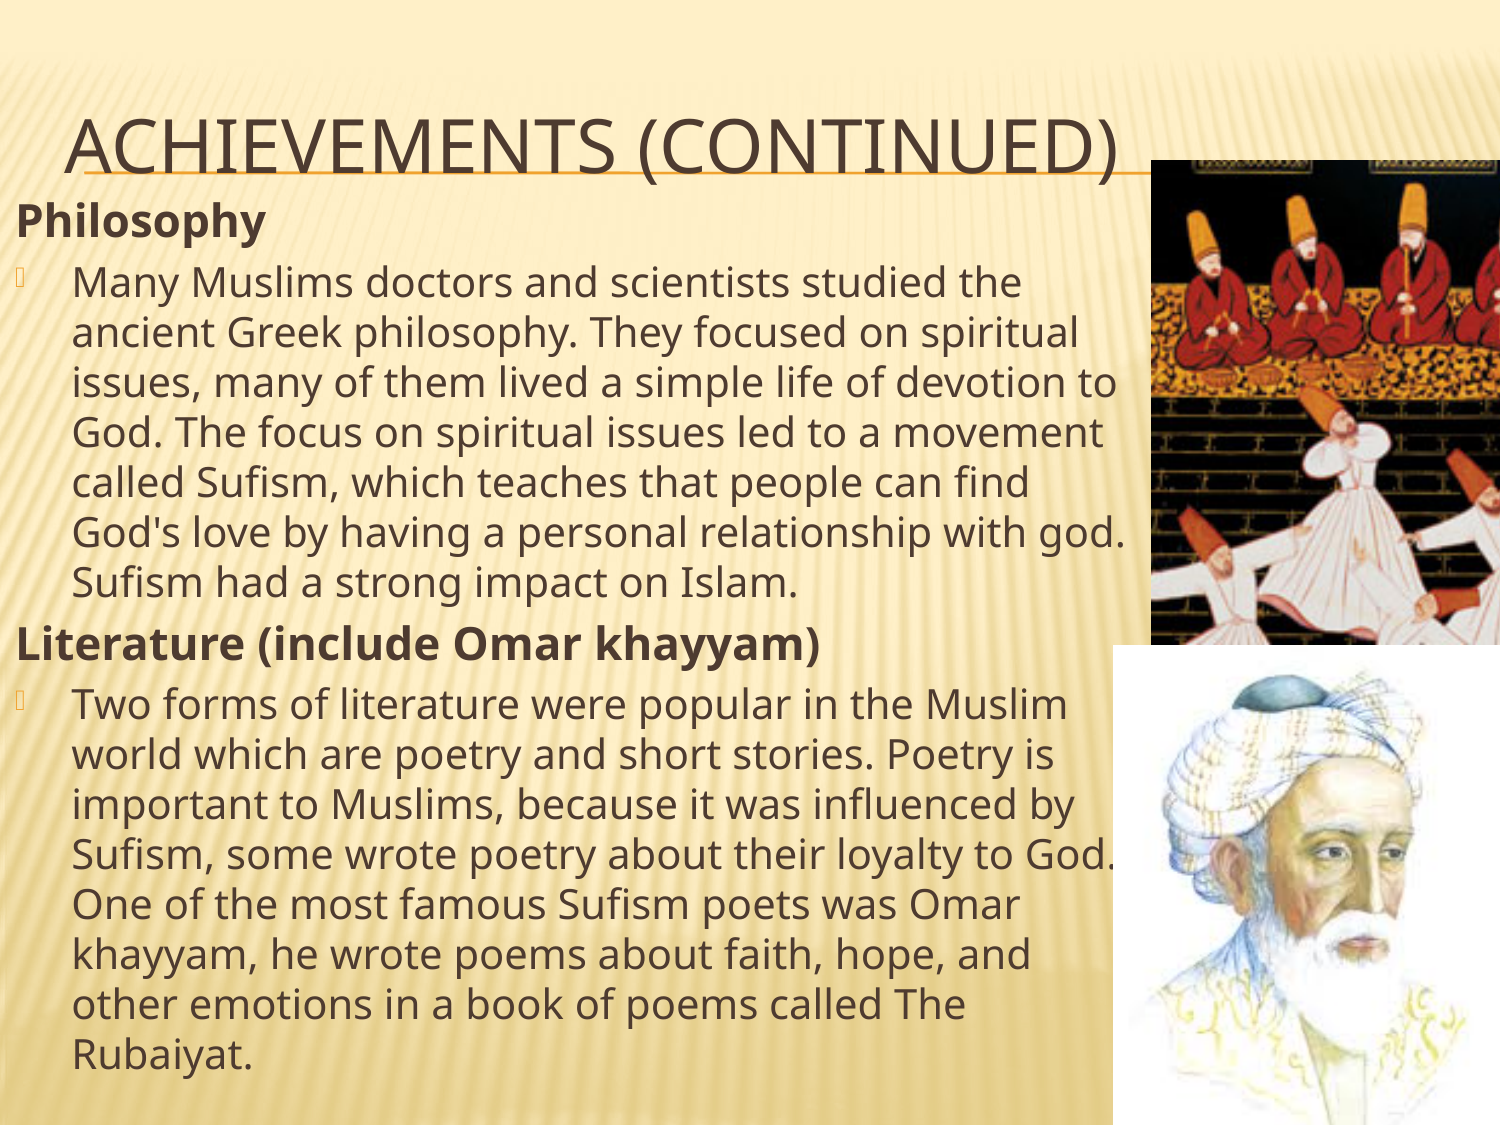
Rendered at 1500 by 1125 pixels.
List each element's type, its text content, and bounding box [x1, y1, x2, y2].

title Achievements (Continued) [50, 75, 1475, 184]
picture [1112, 160, 1500, 1125]
list Philosophy Many Muslims doctors and scientists studied the ancient Greek philosophy. They focused on spiritual issues, many of them lived a simple life of devotion to God. The focus on spiritual issues led to a movement called Sufism, which teaches that people can find God's love by having a personal relationship with god. Sufism had a strong impact on Islam. Literature (include Omar khayyam) Two forms of literature were popular in the Muslim world which are poetry and short stories. Poetry is important to Muslims, because it was influenced by Sufism, some wrote poetry about their loyalty to God. One of the most famous Sufism poets was Omar khayyam, he wrote poems about faith, hope, and other emotions in a book of poems called The Rubaiyat. [0, 184, 1141, 1107]
